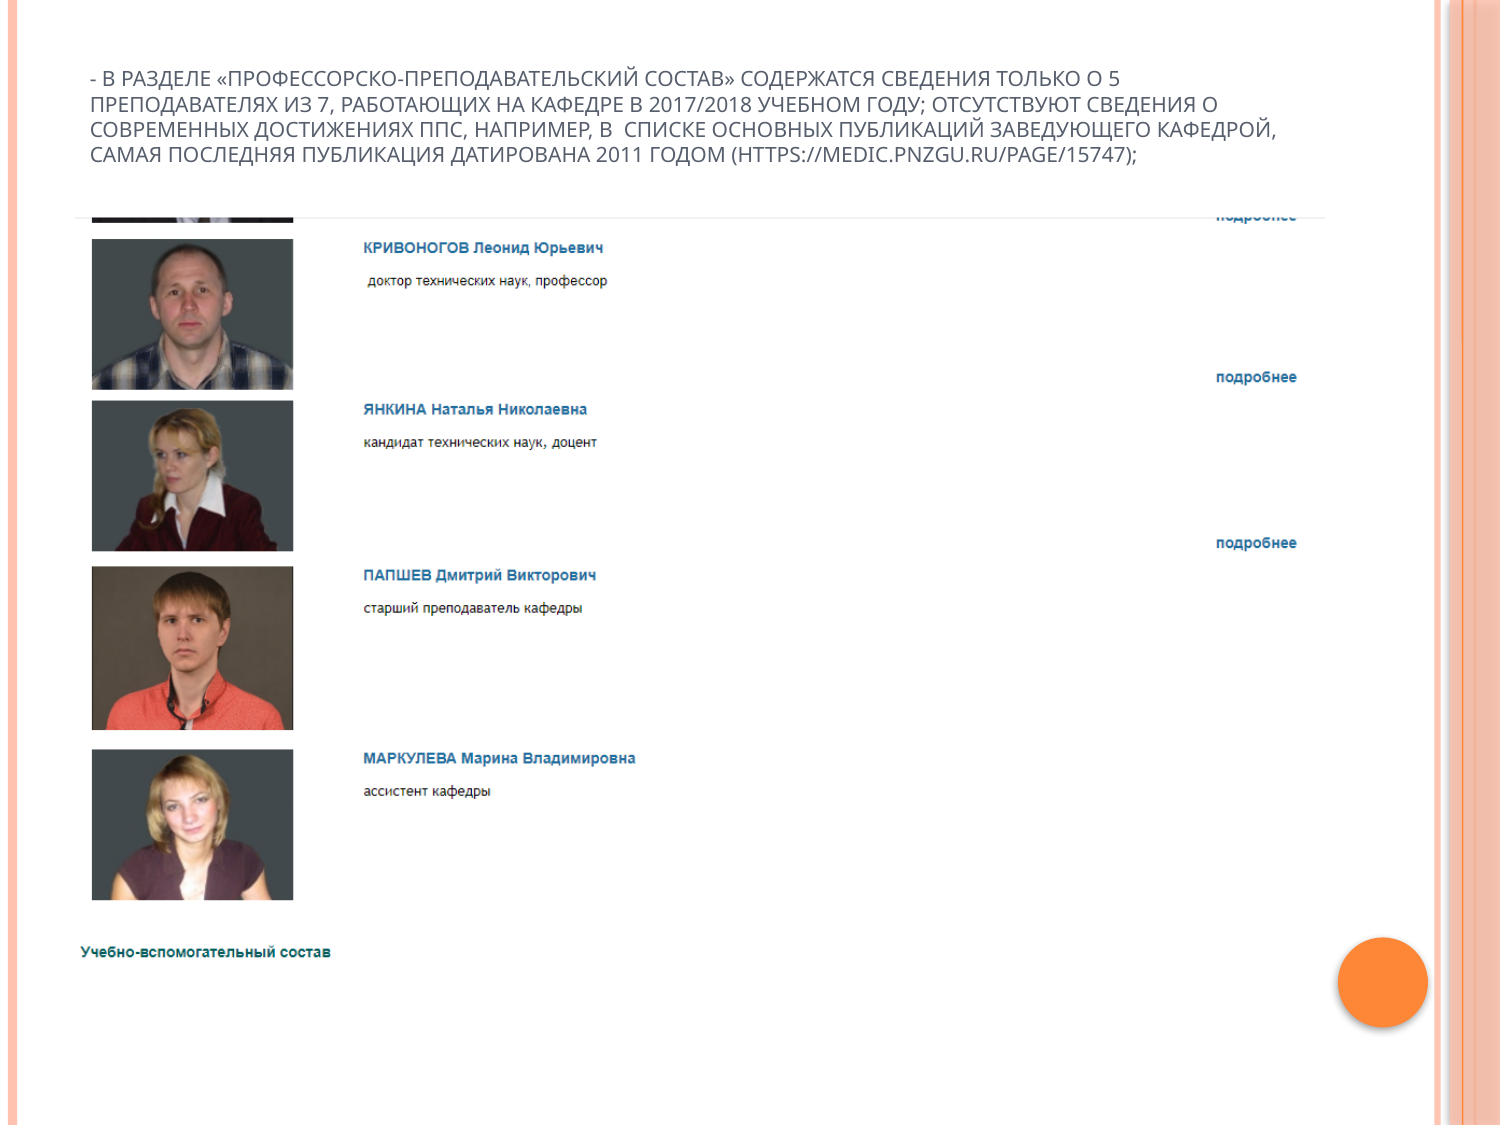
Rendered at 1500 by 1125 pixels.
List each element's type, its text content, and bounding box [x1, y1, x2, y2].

title - в разделе «Профессорско-преподавательский состав» содержатся сведения только о 5 преподавателях из 7, работающих на кафедре в 2017/2018 учебном году; отсутствуют сведения о современных достижениях ППС, например, в списке основных публикаций заведующего кафедрой, самая последняя публикация датирована 2011 годом (https://medic.pnzgu.ru/page/15747); [75, 45, 1300, 213]
picture [74, 215, 1326, 965]
